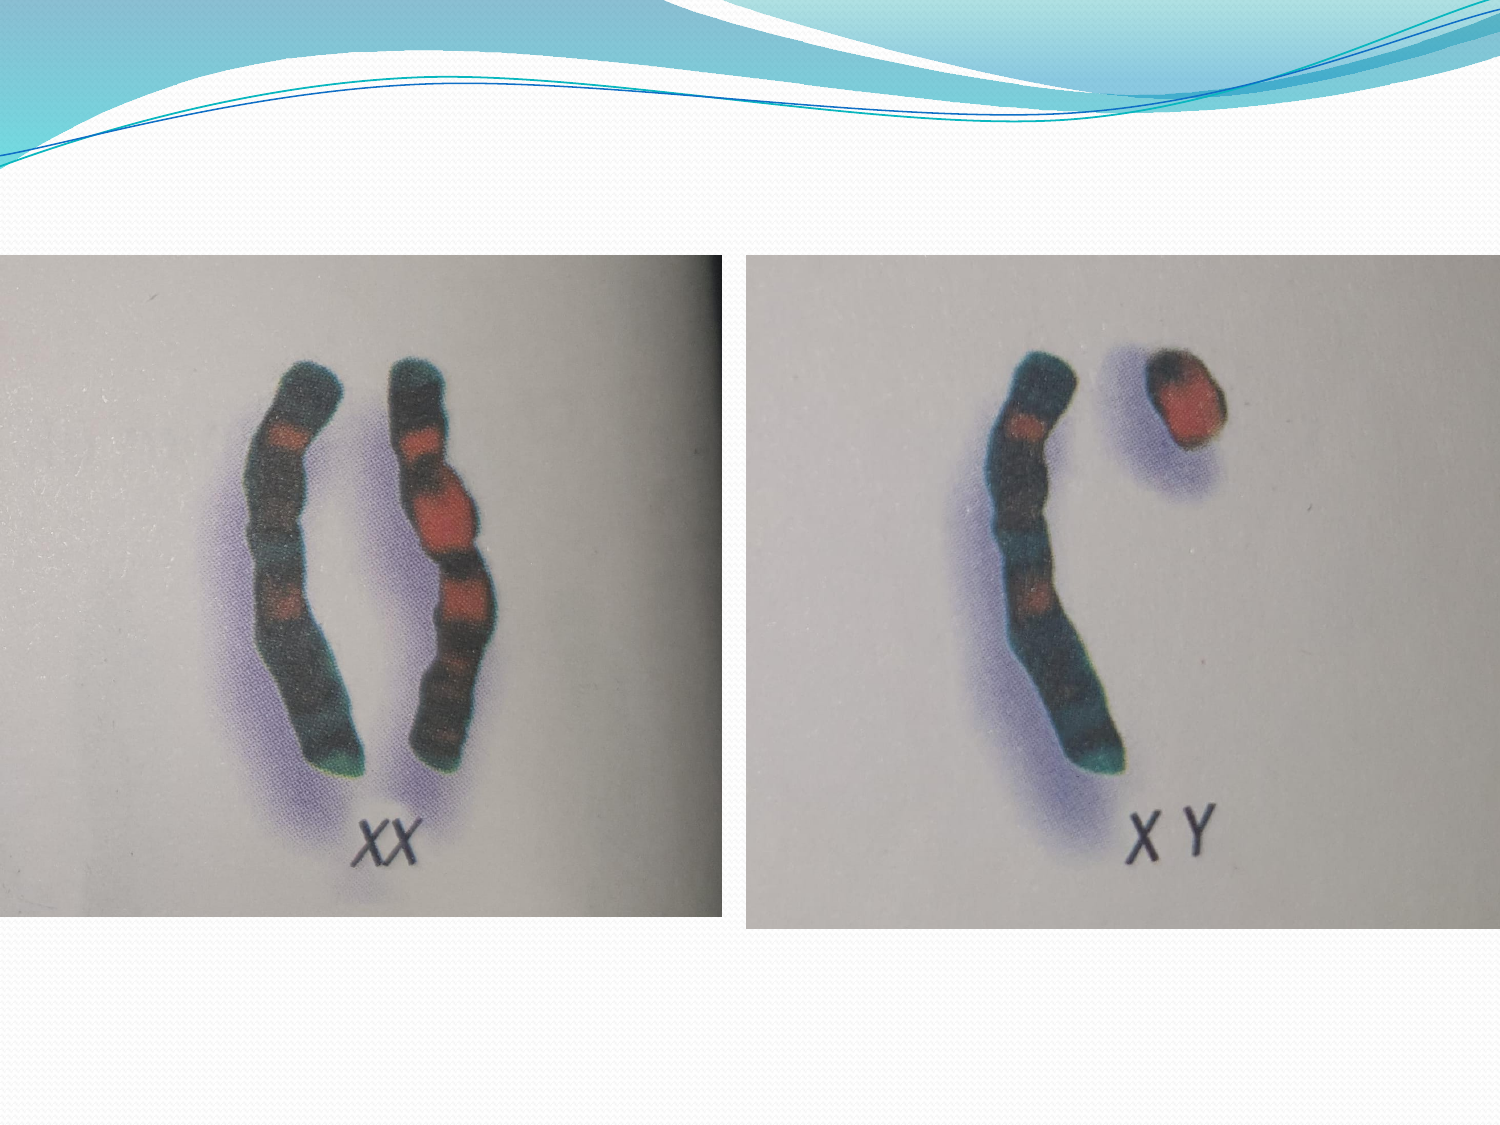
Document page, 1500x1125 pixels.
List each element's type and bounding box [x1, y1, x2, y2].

list [0, 255, 723, 918]
picture [746, 255, 1500, 929]
